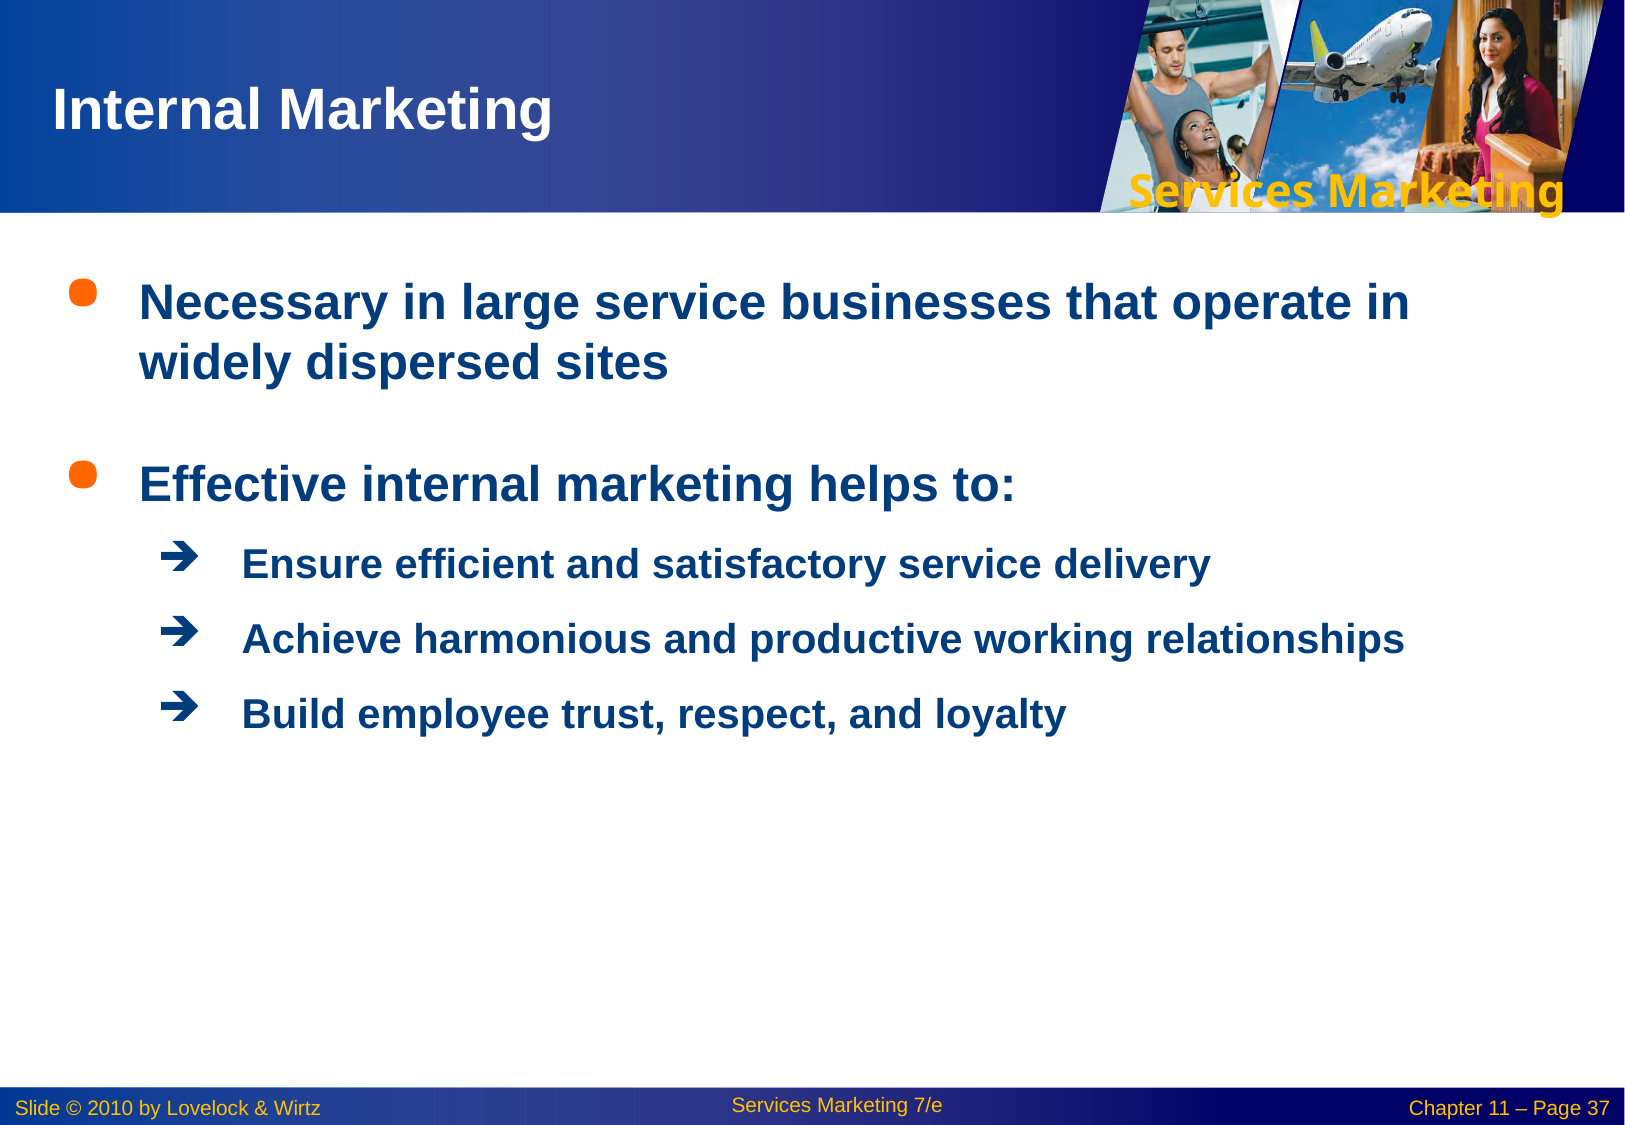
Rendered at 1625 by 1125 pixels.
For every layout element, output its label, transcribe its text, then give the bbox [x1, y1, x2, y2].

picture [1546, 187, 1556, 202]
title Internal Marketing [36, 37, 1088, 176]
picture [1162, 186, 1172, 192]
list Necessary in large service businesses that operate in widely dispersed sites Effective internal marketing helps to: Ensure efficient and satisfactory service delivery Achieve harmonious and productive working relationships Build employee trust, respect, and loyalty [49, 261, 1588, 1051]
picture [1100, 0, 1604, 213]
